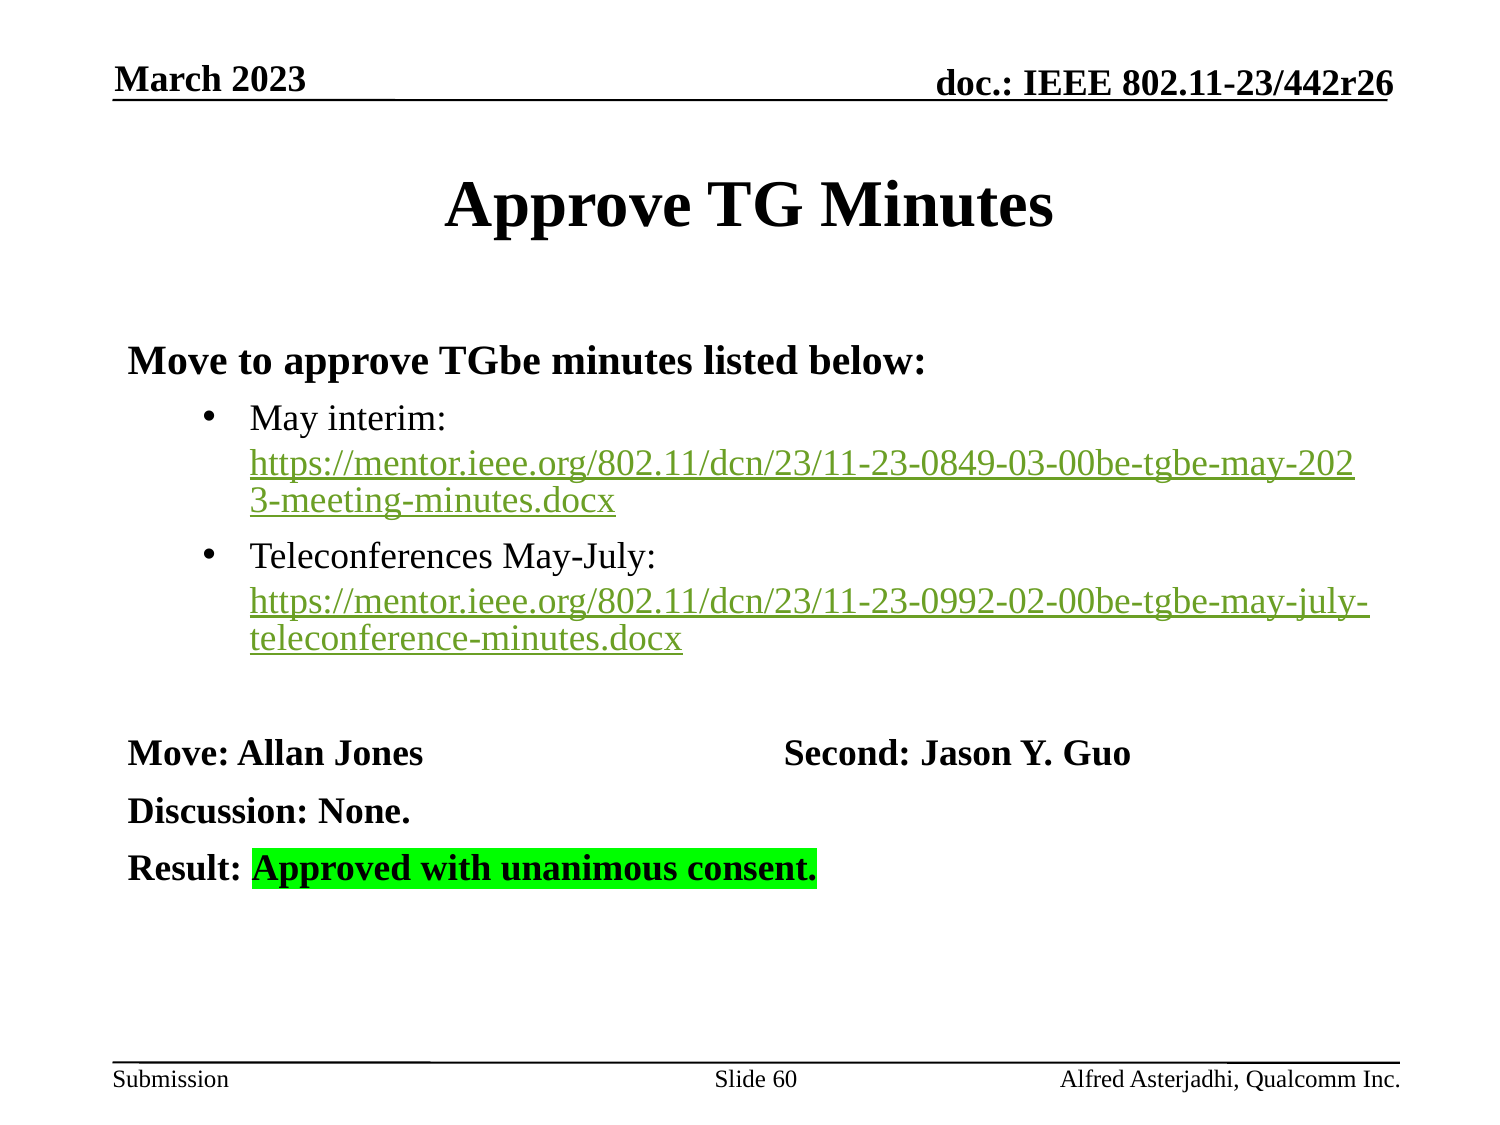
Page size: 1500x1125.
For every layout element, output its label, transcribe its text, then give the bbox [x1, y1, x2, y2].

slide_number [114, 54, 423, 100]
list Move to approve TGbe minutes listed below: May interim: https://mentor.ieee.org/802.11/dcn/23/11-23-0849-03-00be-tgbe-may-2023-meeting-minutes.docx Teleconferences May-July: https://mentor.ieee.org/802.11/dcn/23/11-23-0992-02-00be-tgbe-may-july-teleconference-minutes.docx Move: Allan Jones Second: Jason Y. Guo Discussion: None. Result: Approved with unanimous consent. [112, 324, 1388, 1051]
slide_number Slide 60 [712, 1061, 800, 1123]
footer Alfred Asterjadhi, Qualcomm Inc. [878, 1061, 1402, 1093]
title Approve TG Minutes [112, 112, 1388, 288]
